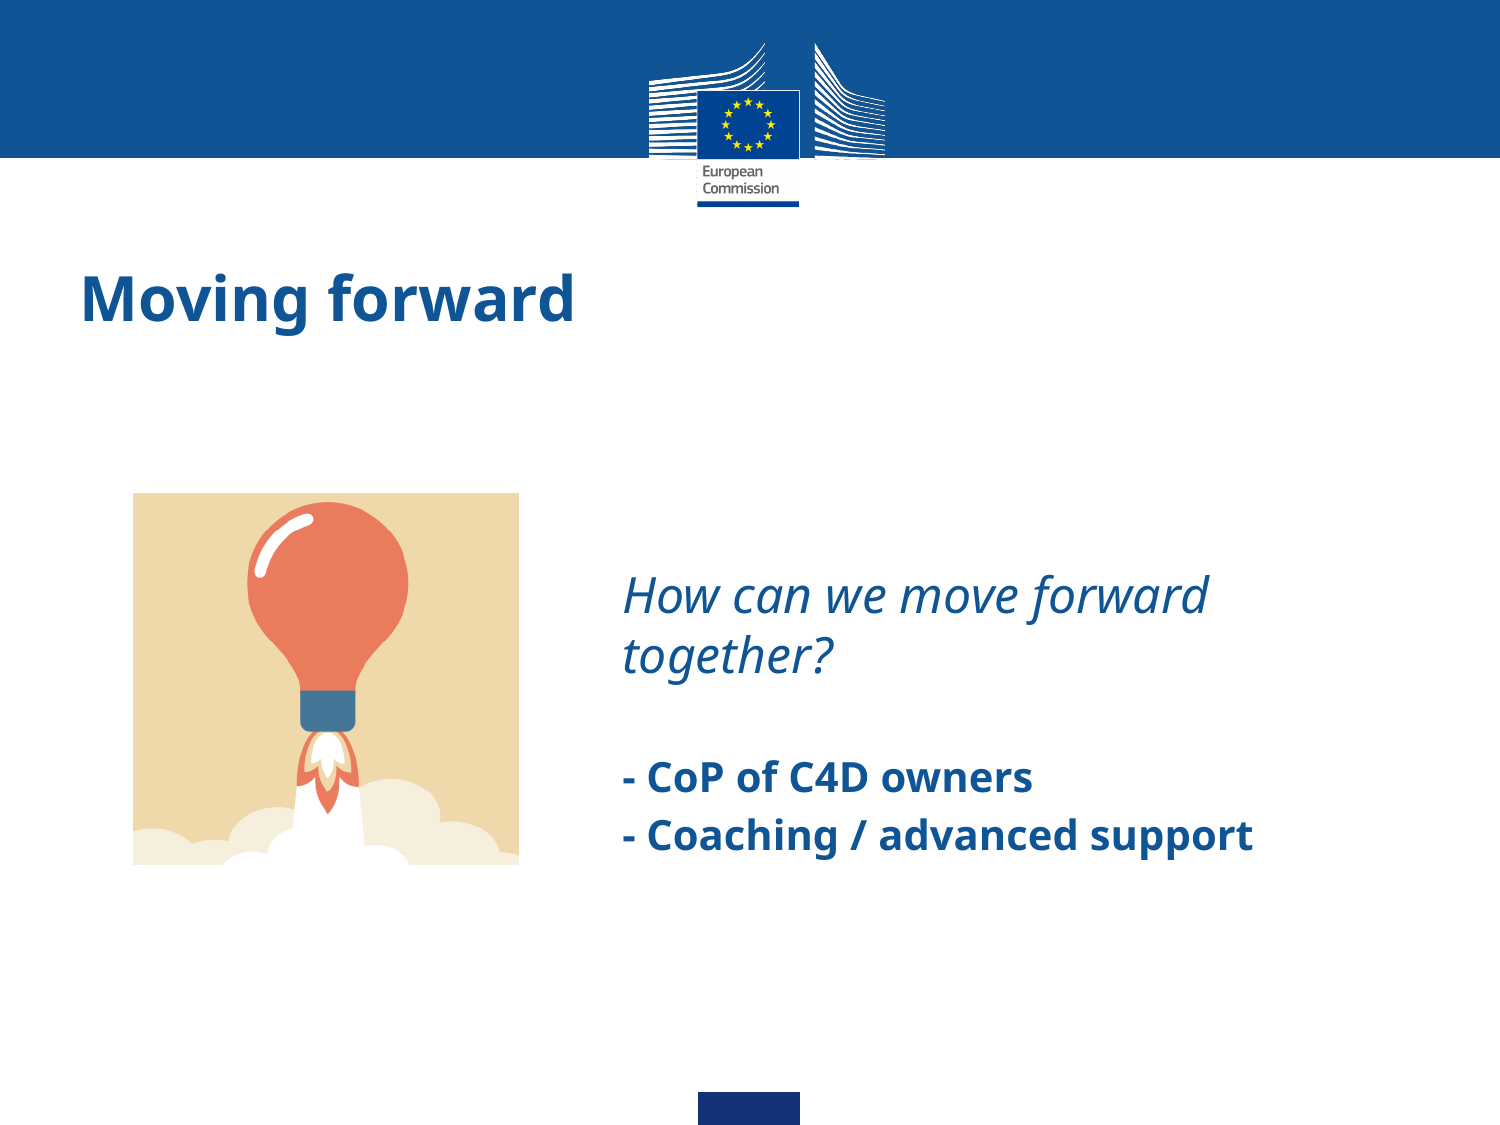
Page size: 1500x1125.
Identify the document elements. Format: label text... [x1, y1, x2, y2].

picture [133, 493, 519, 866]
title Moving forward [64, 219, 1415, 374]
picture [649, 42, 885, 208]
list How can we move forward together? - CoP of C4D owners - Coaching / advanced support [607, 556, 1363, 1036]
